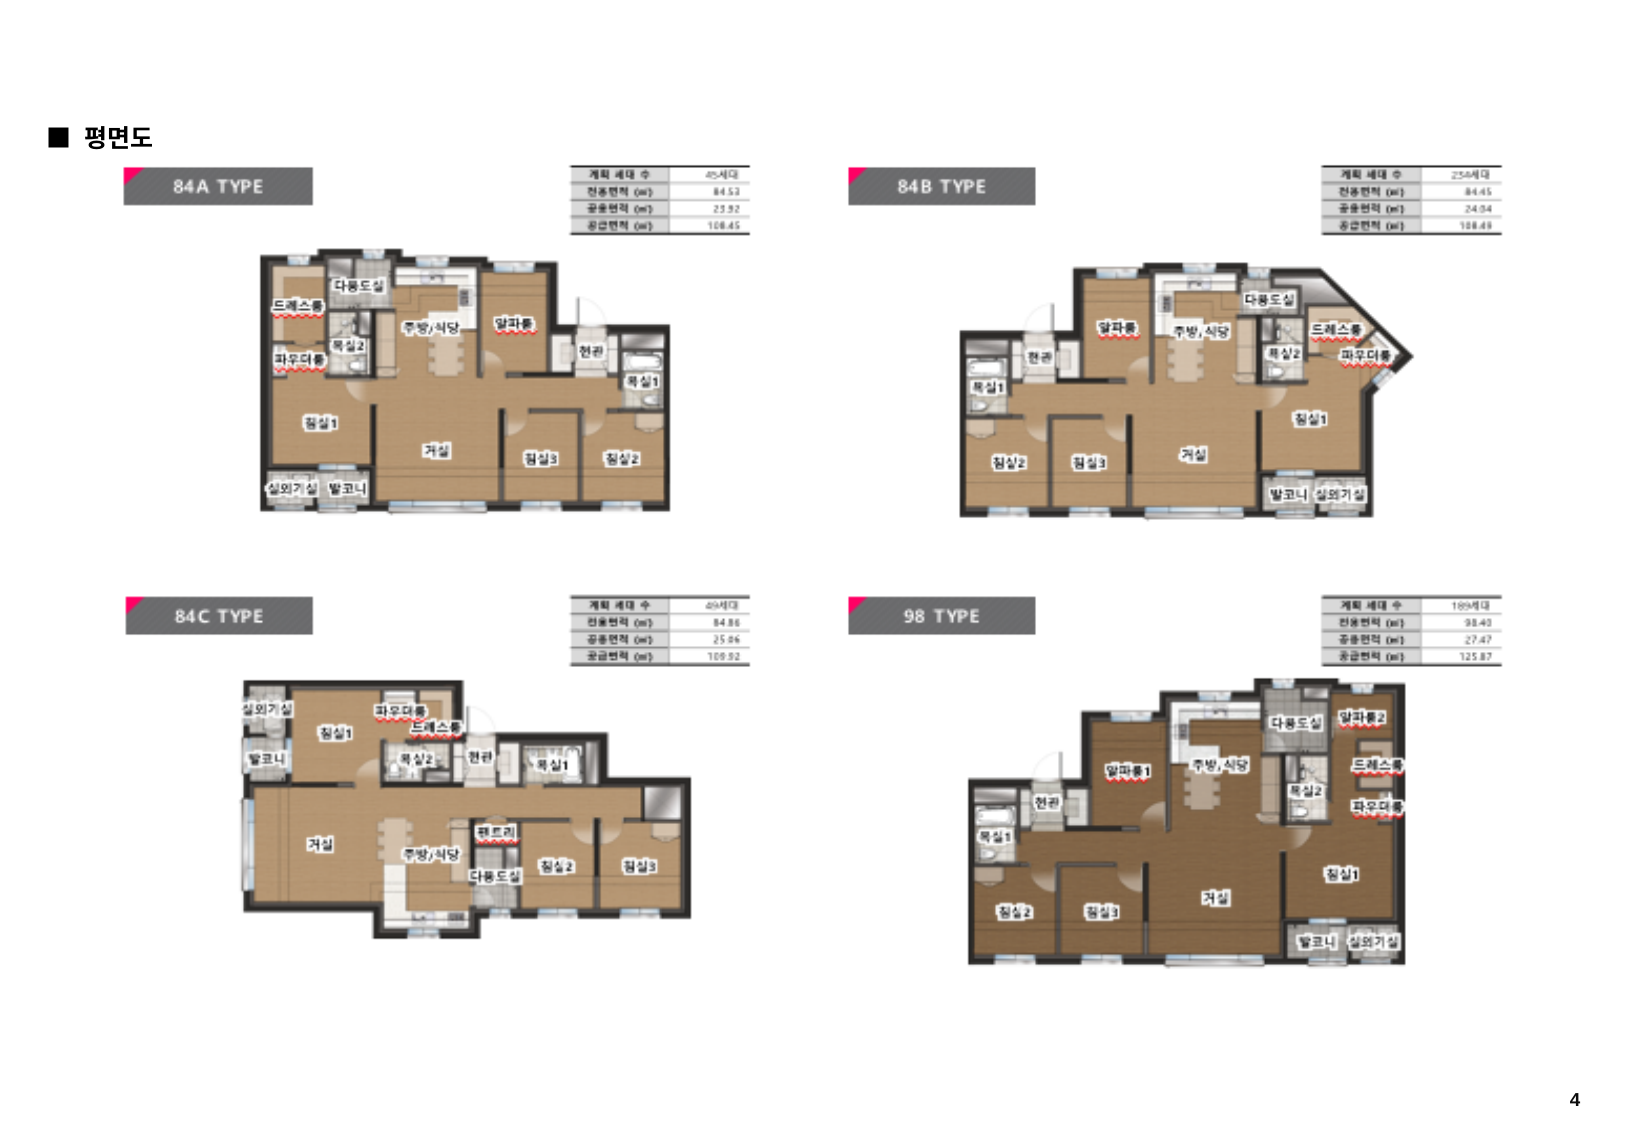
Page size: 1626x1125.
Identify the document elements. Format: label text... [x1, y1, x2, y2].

picture [118, 150, 1536, 981]
text_box ■ 평면도 [46, 115, 785, 160]
